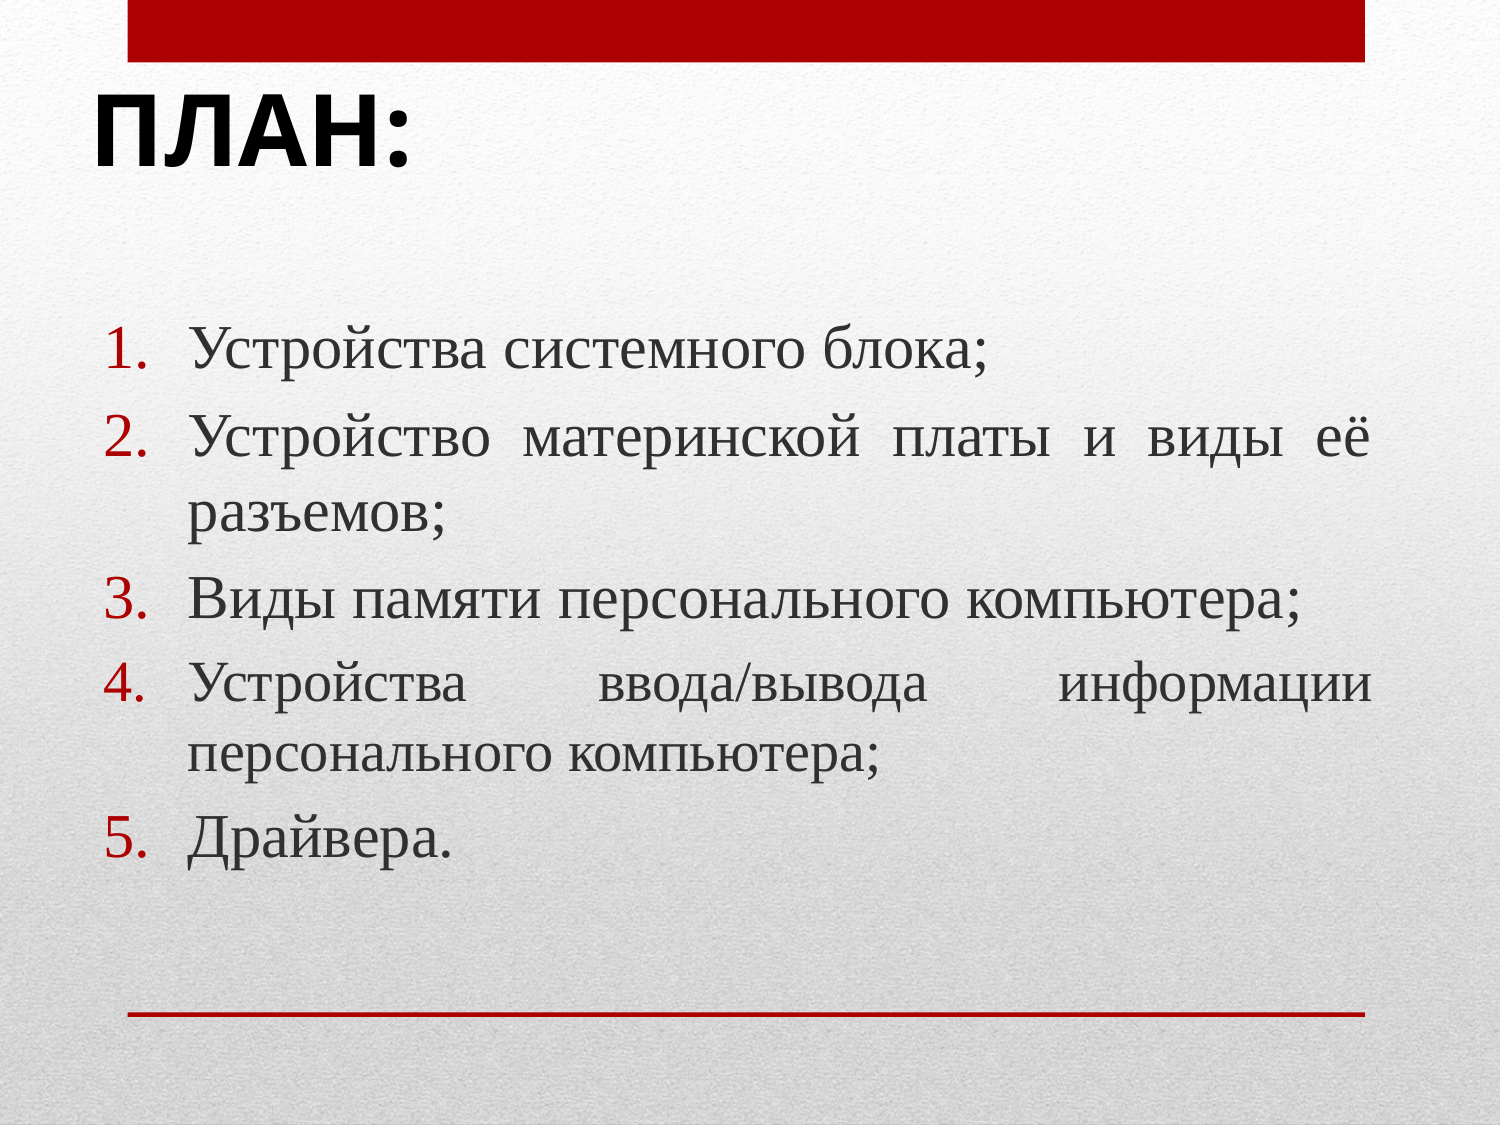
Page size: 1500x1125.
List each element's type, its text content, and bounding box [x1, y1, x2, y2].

list Устройства системного блока; Устройство материнской платы и виды её разъемов; Виды памяти персонального компьютера; Устройства ввода/вывода информации персонального компьютера; Драйвера. [88, 195, 1388, 1062]
text_box План: [75, 54, 1388, 195]
